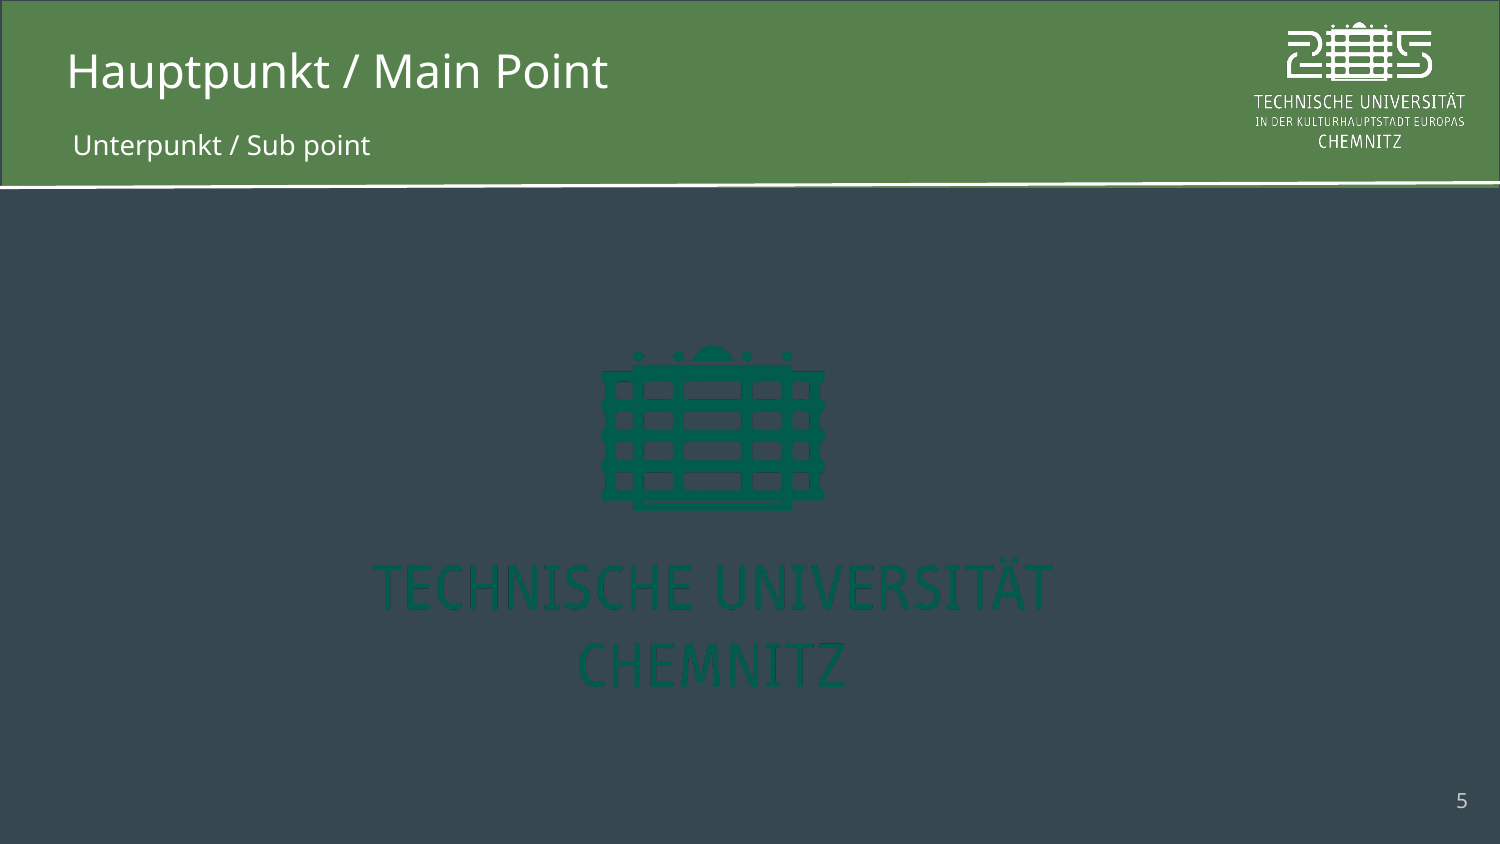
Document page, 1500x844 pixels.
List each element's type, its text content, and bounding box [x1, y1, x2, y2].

picture [227, 199, 1198, 833]
picture [330, 185, 1500, 189]
title Hauptpunkt / Main Point [51, 23, 1449, 117]
slide_number ‹#› [1392, 767, 1483, 833]
title Unterpunkt / Sub point [57, 111, 1456, 180]
picture [0, 0, 1500, 185]
